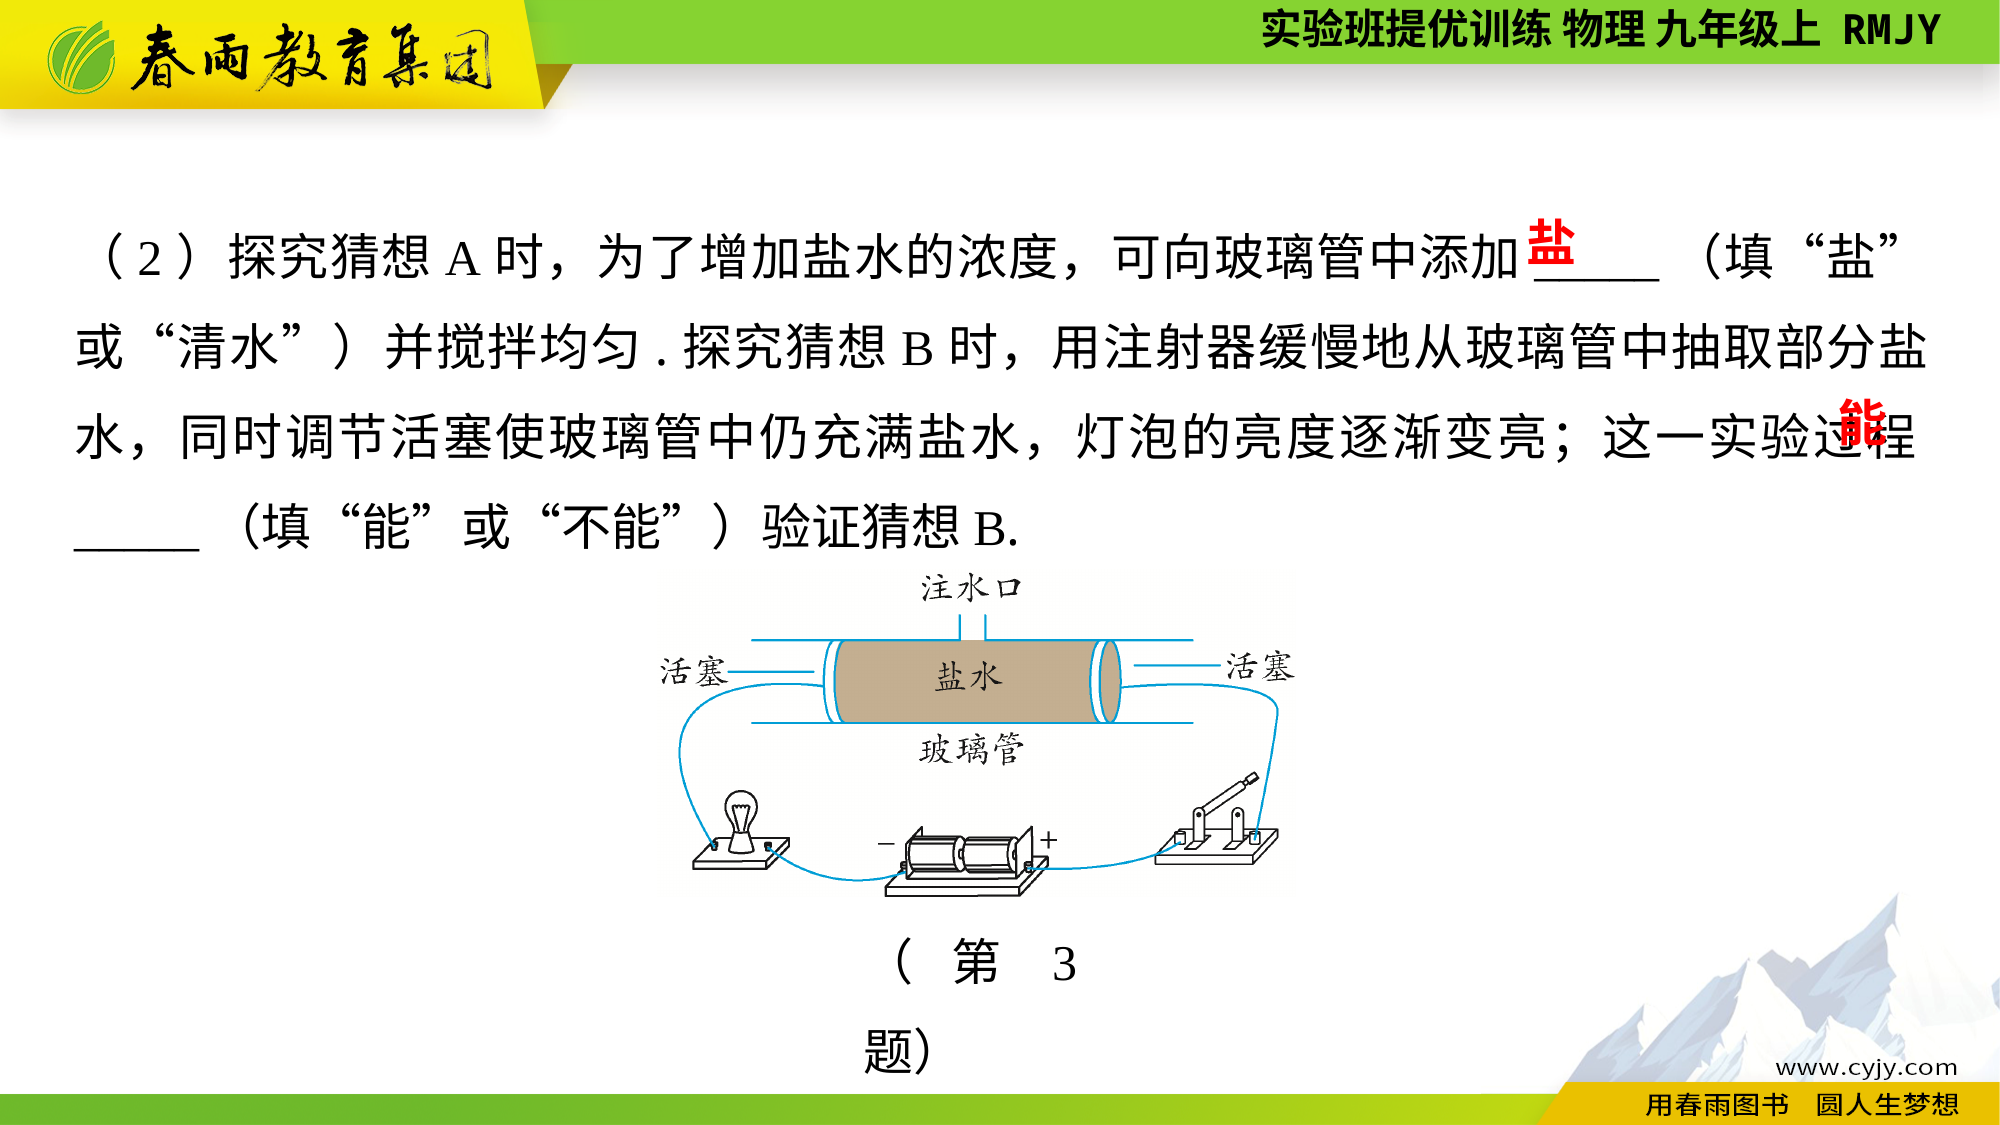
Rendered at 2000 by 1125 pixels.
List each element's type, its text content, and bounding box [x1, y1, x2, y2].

picture [0, 0, 2000, 1125]
list （2）探究猜想A时，为了增加盐水的浓度，可向玻璃管中添加_____（填“盐”或“清水”）并搅拌均匀.探究猜想B时，用注射器缓慢地从玻璃管中抽取部分盐水，同时调节活塞使玻璃管中仍充满盐水，灯泡的亮度逐渐变亮；这一实验过程_____（填“能”或“不能”）验证猜想B. [59, 188, 1944, 556]
text_box 盐 [1511, 204, 1592, 280]
text_box 能 [1822, 384, 1903, 460]
text_box （第3题） [849, 905, 1104, 998]
